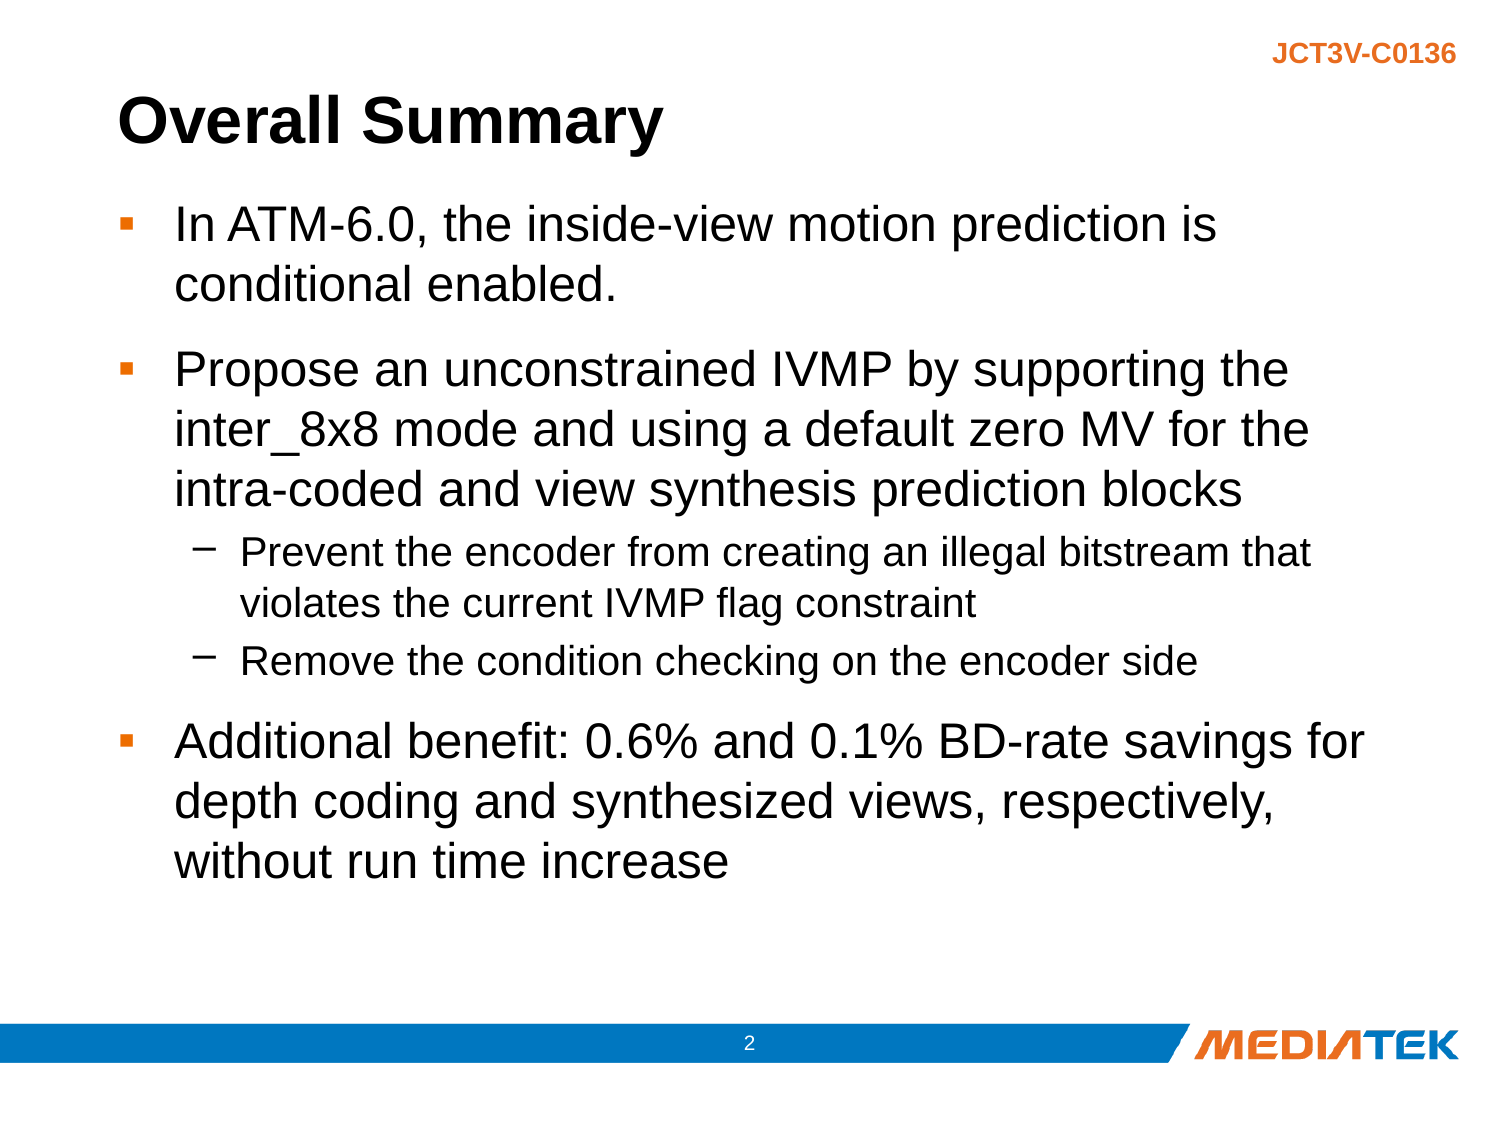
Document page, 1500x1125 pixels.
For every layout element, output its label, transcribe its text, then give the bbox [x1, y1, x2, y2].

picture [0, 1023, 711, 1063]
slide_number 1 [711, 1022, 789, 1090]
picture [789, 1023, 1459, 1063]
title Overall Summary [101, 62, 1425, 172]
list In ATM-6.0, the inside-view motion prediction is conditional enabled. Propose an unconstrained IVMP by supporting the inter_8x8 mode and using a default zero MV for the intra-coded and view synthesis prediction blocks Prevent the encoder from creating an illegal bitstream that violates the current IVMP flag constraint Remove the condition checking on the encoder side Additional benefit: 0.6% and 0.1% BD-rate savings for depth coding and synthesized views, respectively, without run time increase [102, 184, 1425, 998]
